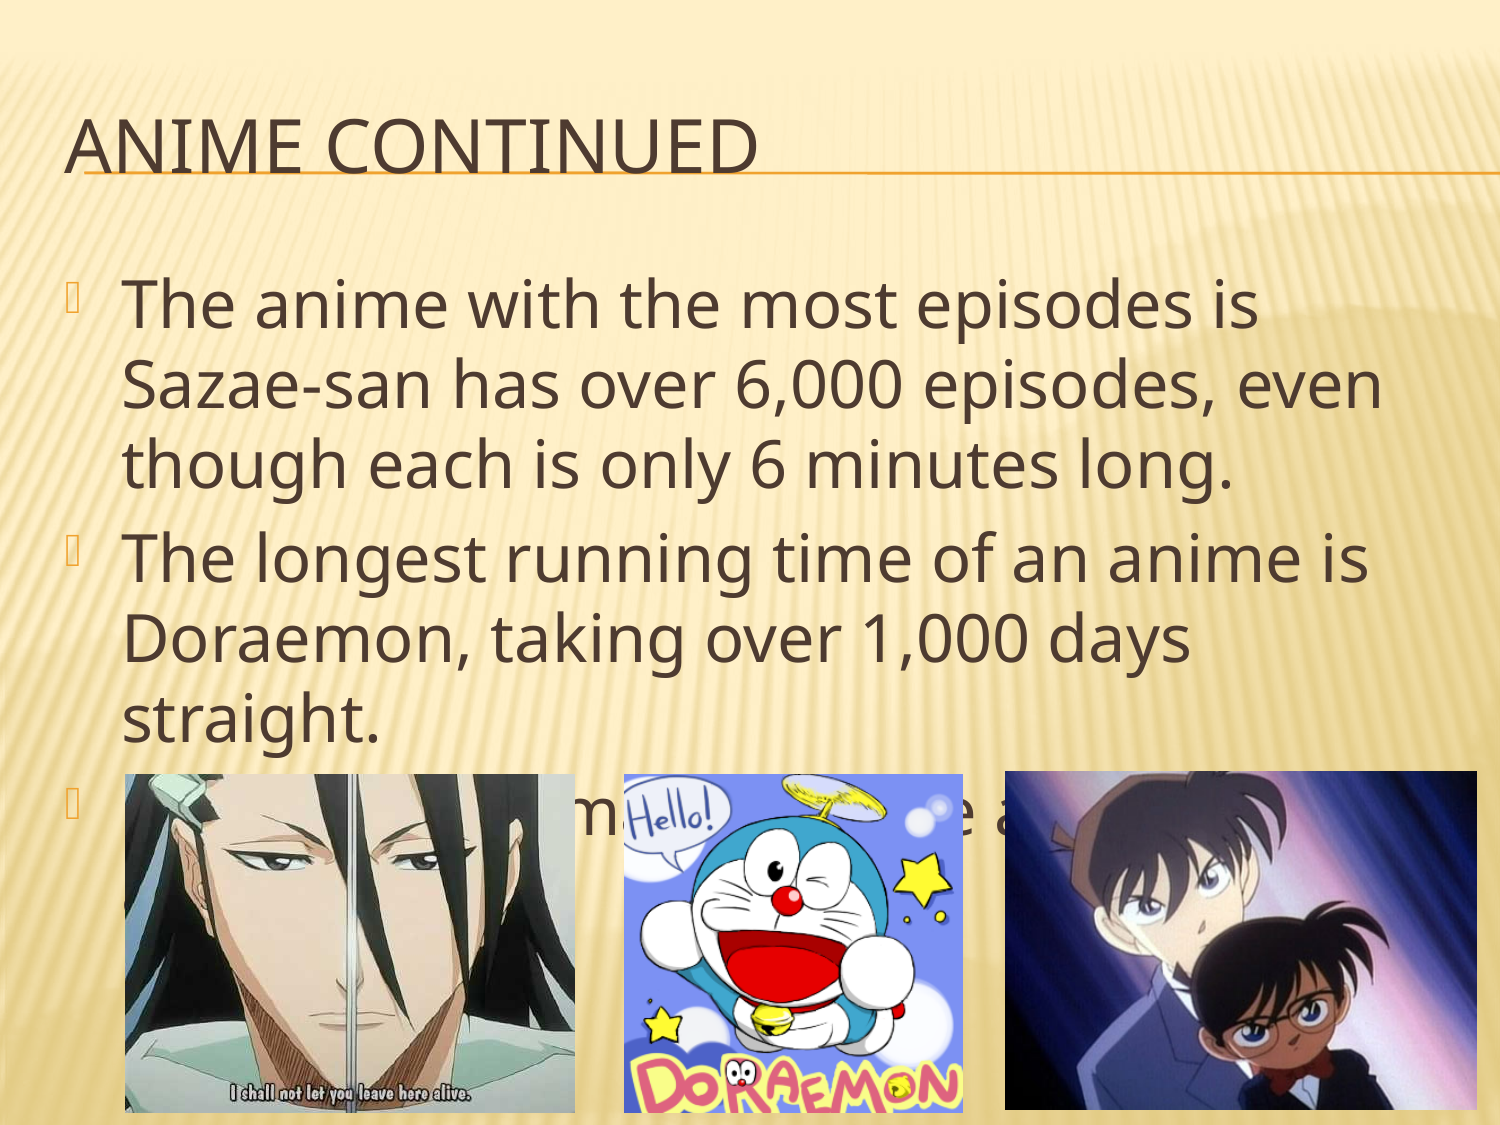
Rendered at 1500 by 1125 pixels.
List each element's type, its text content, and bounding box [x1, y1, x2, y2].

picture [624, 774, 963, 1113]
list The anime with the most episodes is Sazae-san has over 6,000 episodes, even though each is only 6 minutes long. The longest running time of an anime is Doraemon, taking over 1,000 days straight. Most popular mangas have a relating anime. [50, 254, 1475, 998]
picture [124, 774, 576, 1113]
picture [1004, 770, 1478, 1110]
title Anime Continued [50, 75, 1475, 213]
